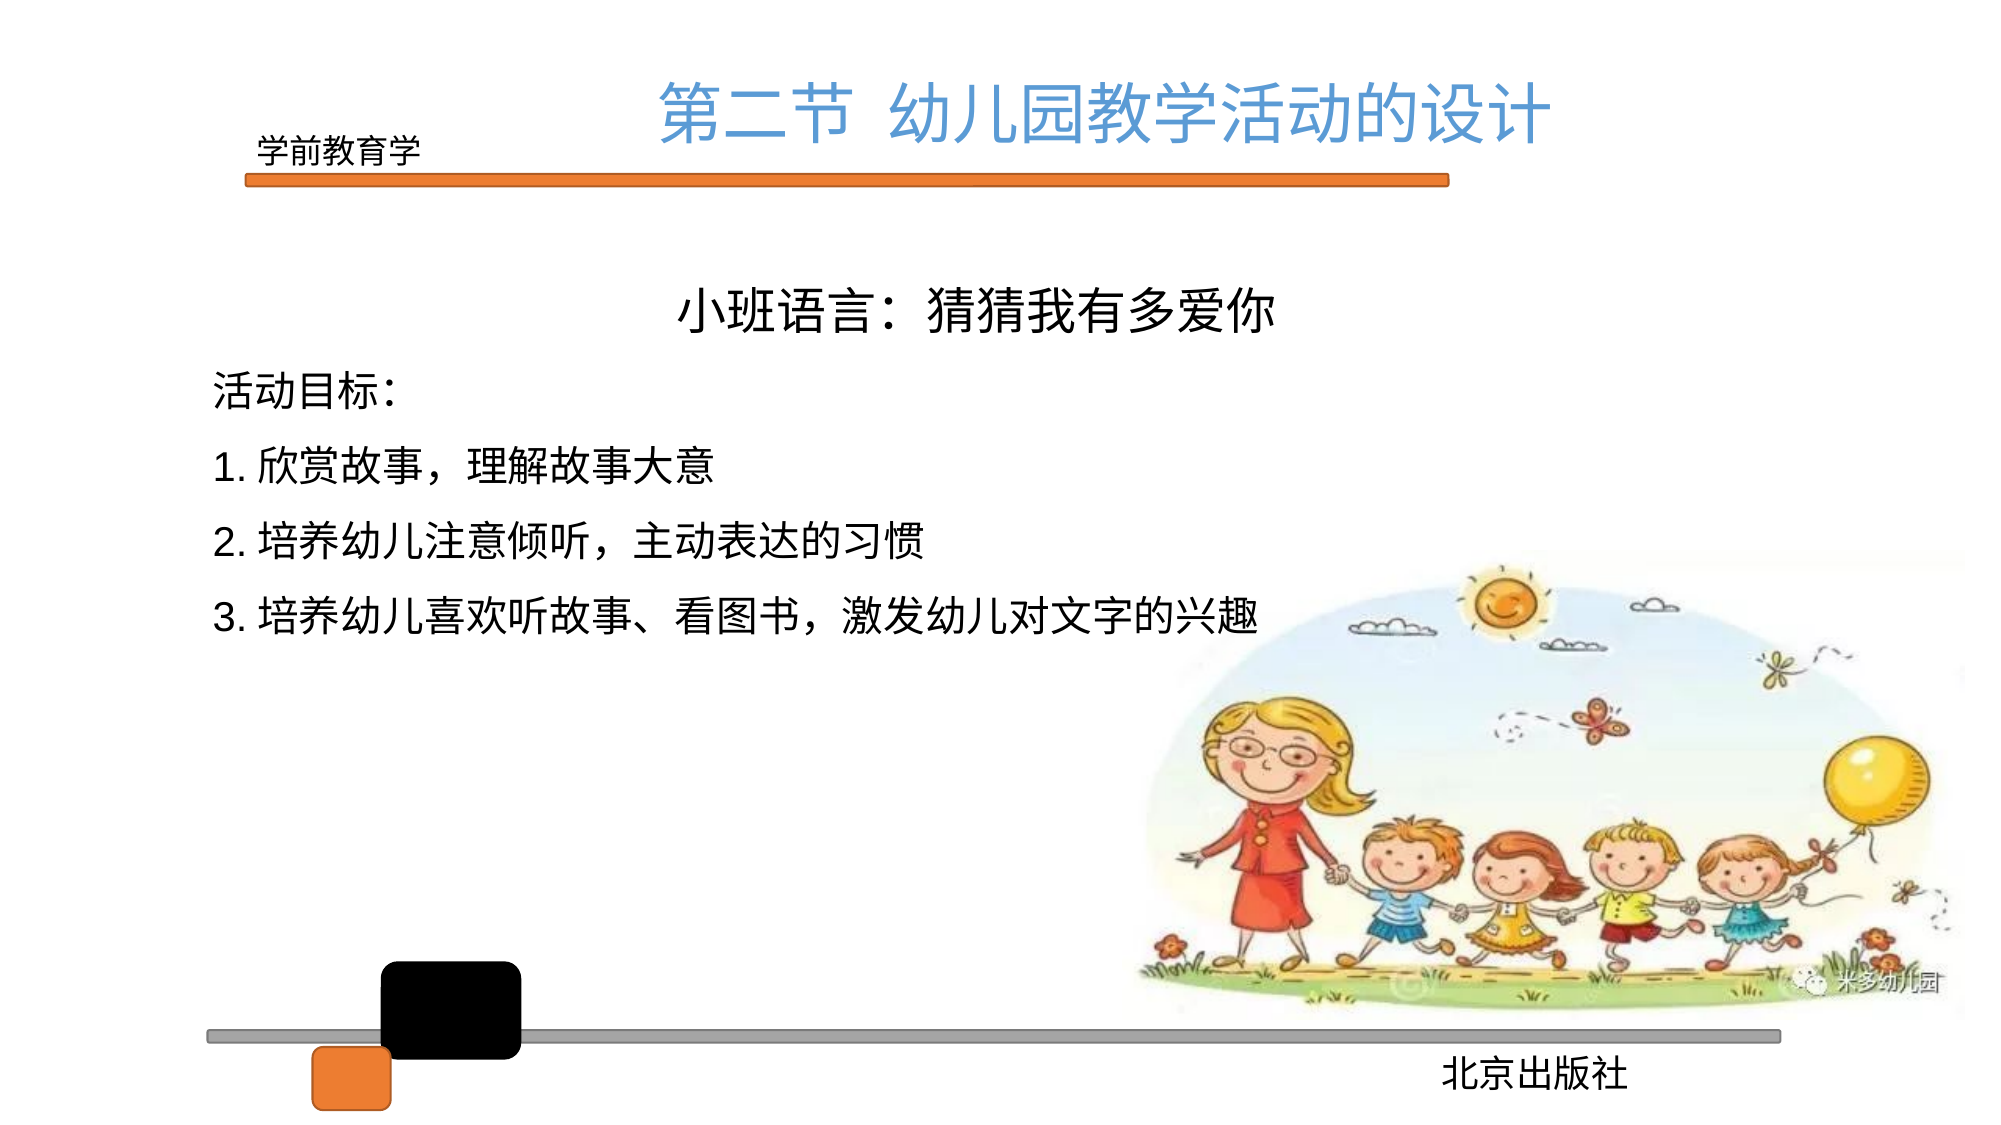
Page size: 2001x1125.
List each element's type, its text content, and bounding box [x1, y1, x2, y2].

text_box 小班语言：猜猜我有多爱你 活动目标： 1.欣赏故事，理解故事大意 2.培养幼儿注意倾听，主动表达的习惯 3.培养幼儿喜欢听故事、看图书，激发幼儿对文字的兴趣 [197, 242, 1755, 648]
picture [1122, 550, 1965, 1020]
text_box 第二节 幼儿园教学活动的设计 [641, 64, 1569, 160]
